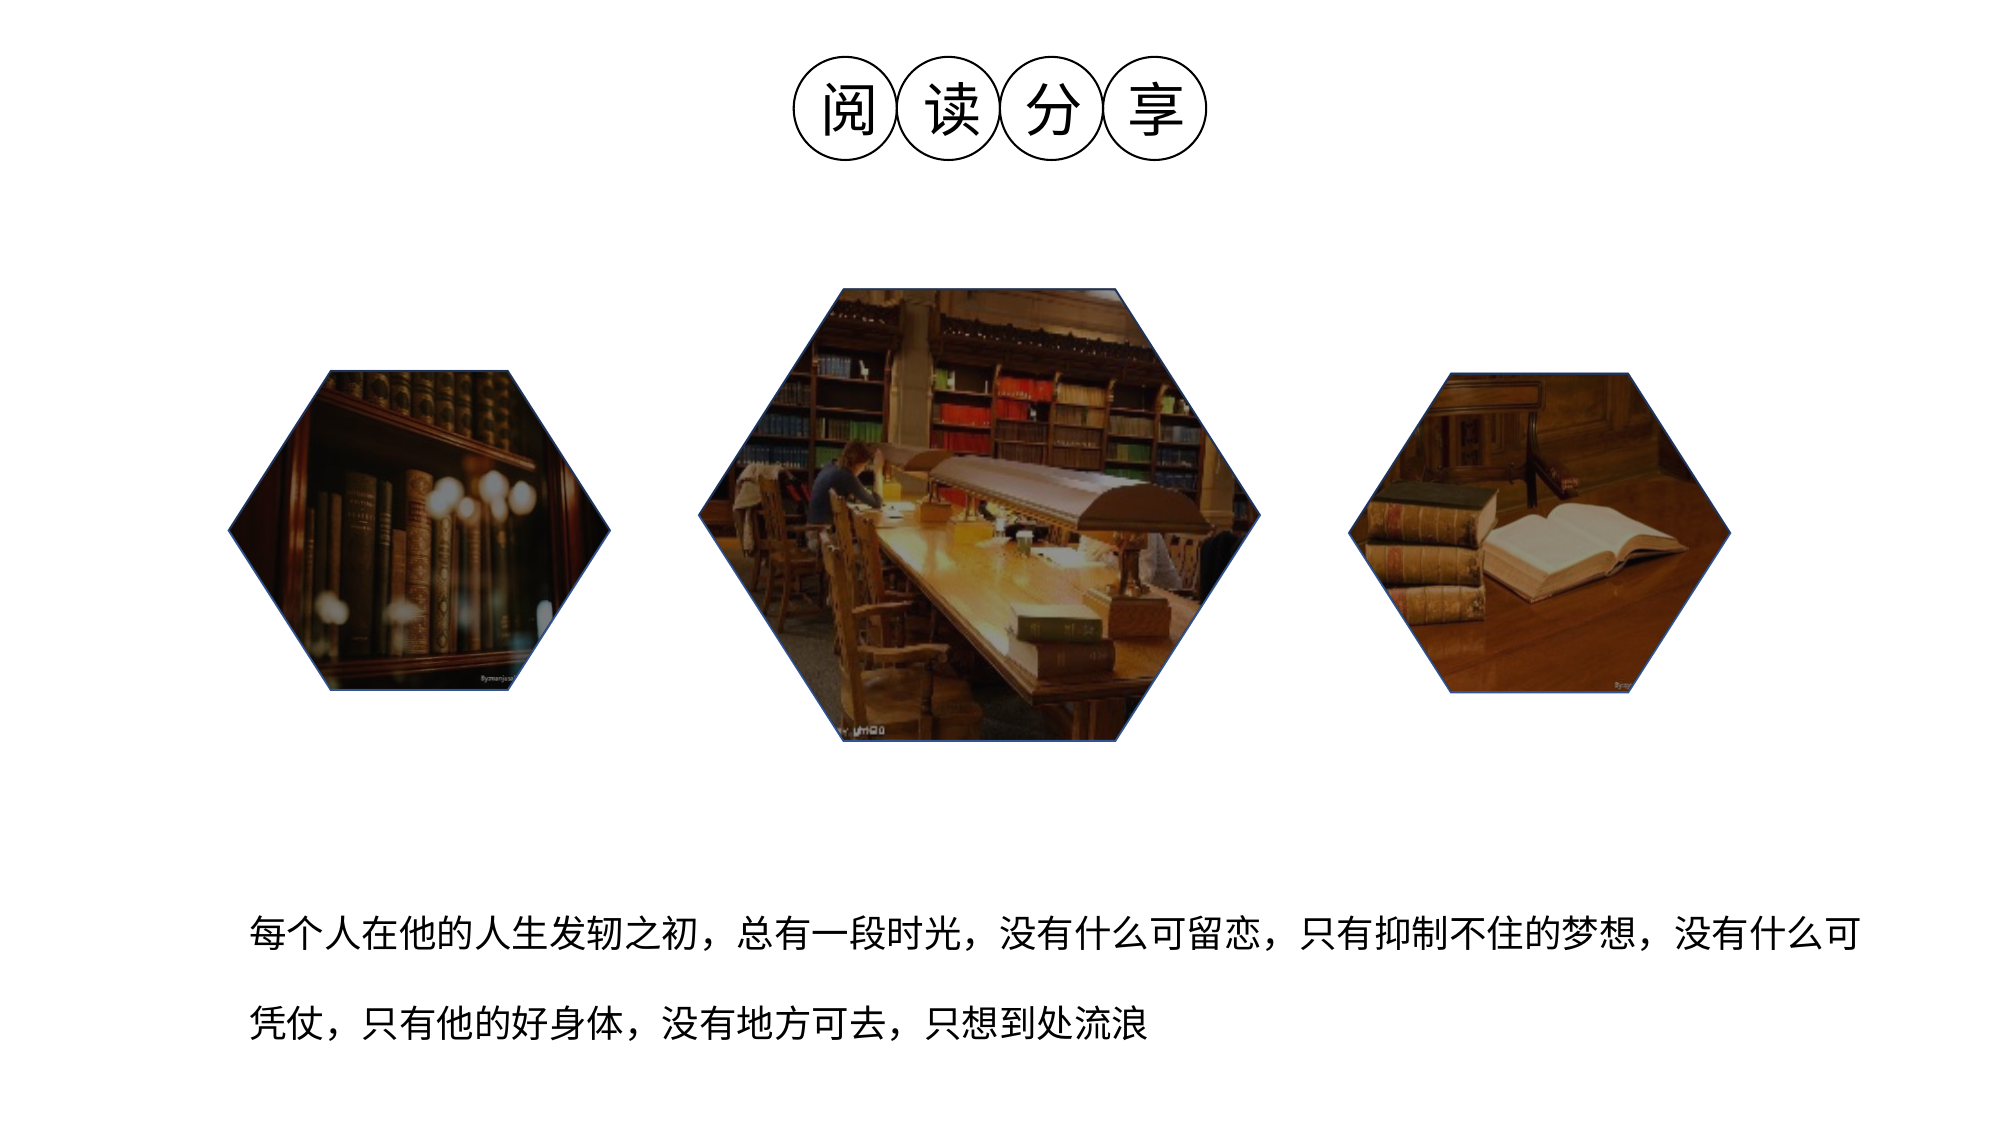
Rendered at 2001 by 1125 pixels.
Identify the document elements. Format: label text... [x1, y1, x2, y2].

text_box [227, 368, 612, 690]
text_box 每个人在他的人生发轫之初，总有一段时光，没有什么可留恋，只有抑制不住的梦想，没有什么可凭仗，只有他的好身体，没有地方可去，只想到处流浪 [234, 857, 1880, 1053]
text_box [697, 287, 1262, 741]
text_box [1347, 371, 1732, 693]
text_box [793, 56, 1207, 160]
